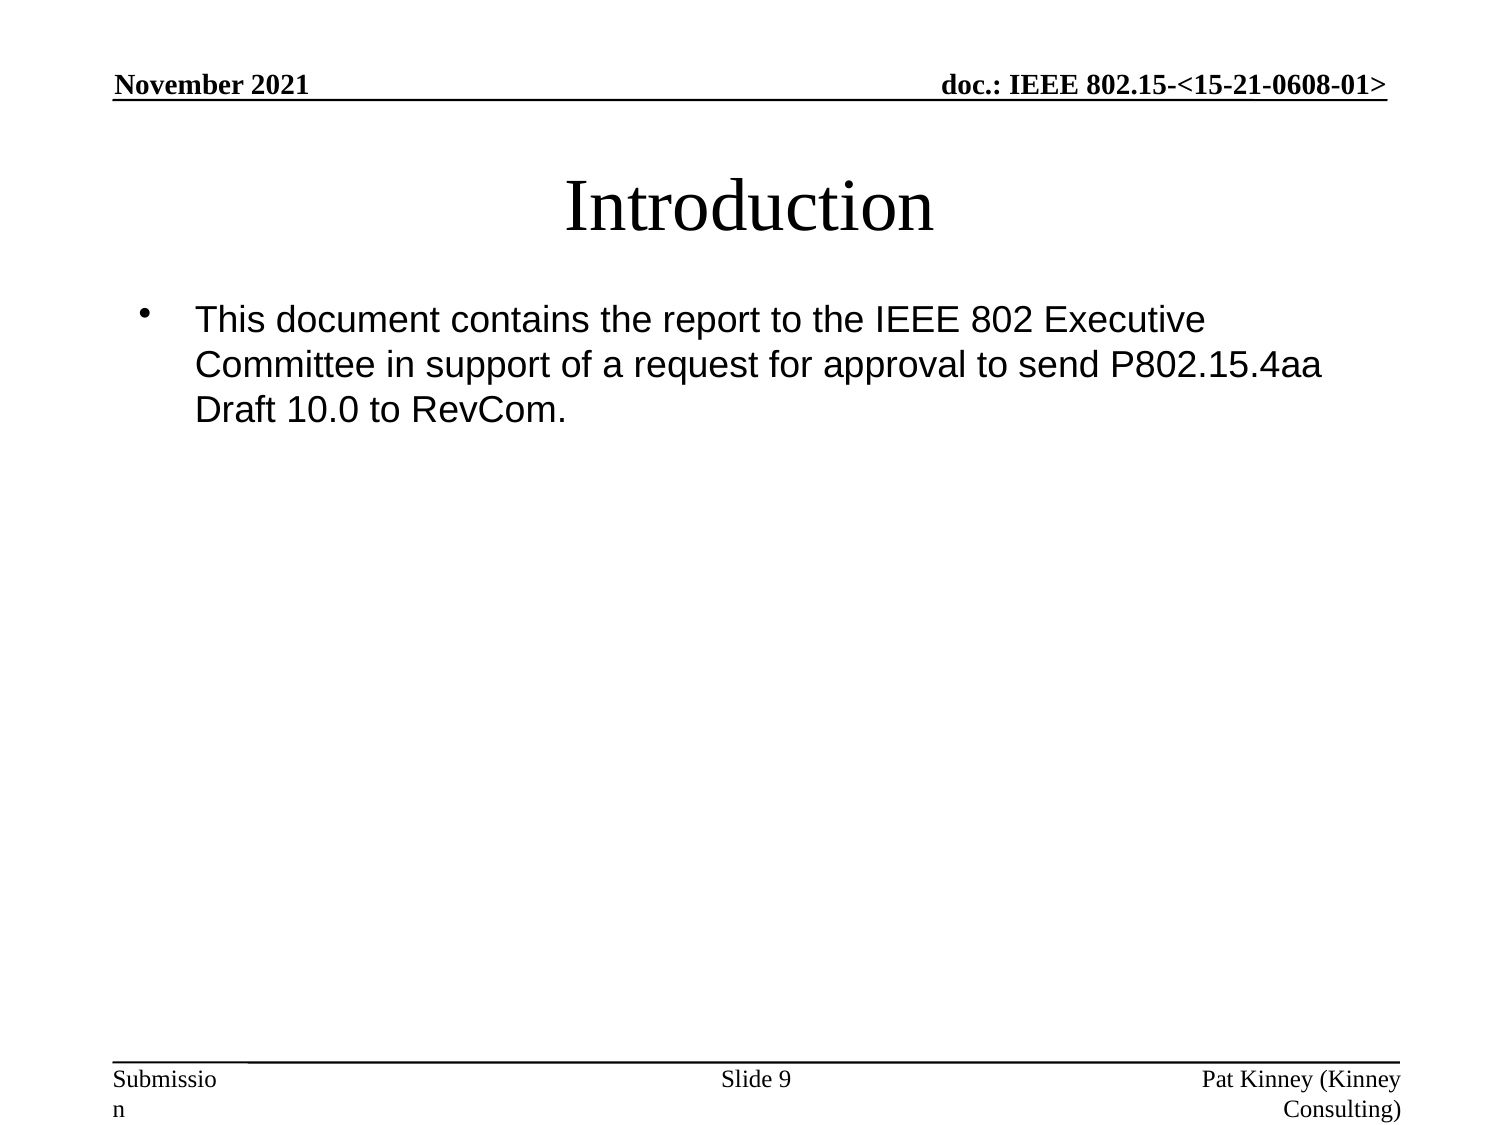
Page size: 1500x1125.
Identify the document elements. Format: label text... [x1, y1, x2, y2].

footer Pat Kinney (Kinney Consulting) [1092, 1062, 1402, 1093]
list This document contains the report to the IEEE 802 Executive Committee in support of a request for approval to send P802.15.4aa Draft 10.0 to RevCom. [123, 287, 1399, 1013]
title Introduction [112, 112, 1388, 288]
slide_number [114, 54, 363, 100]
slide_number Slide 9 [712, 1062, 800, 1093]
